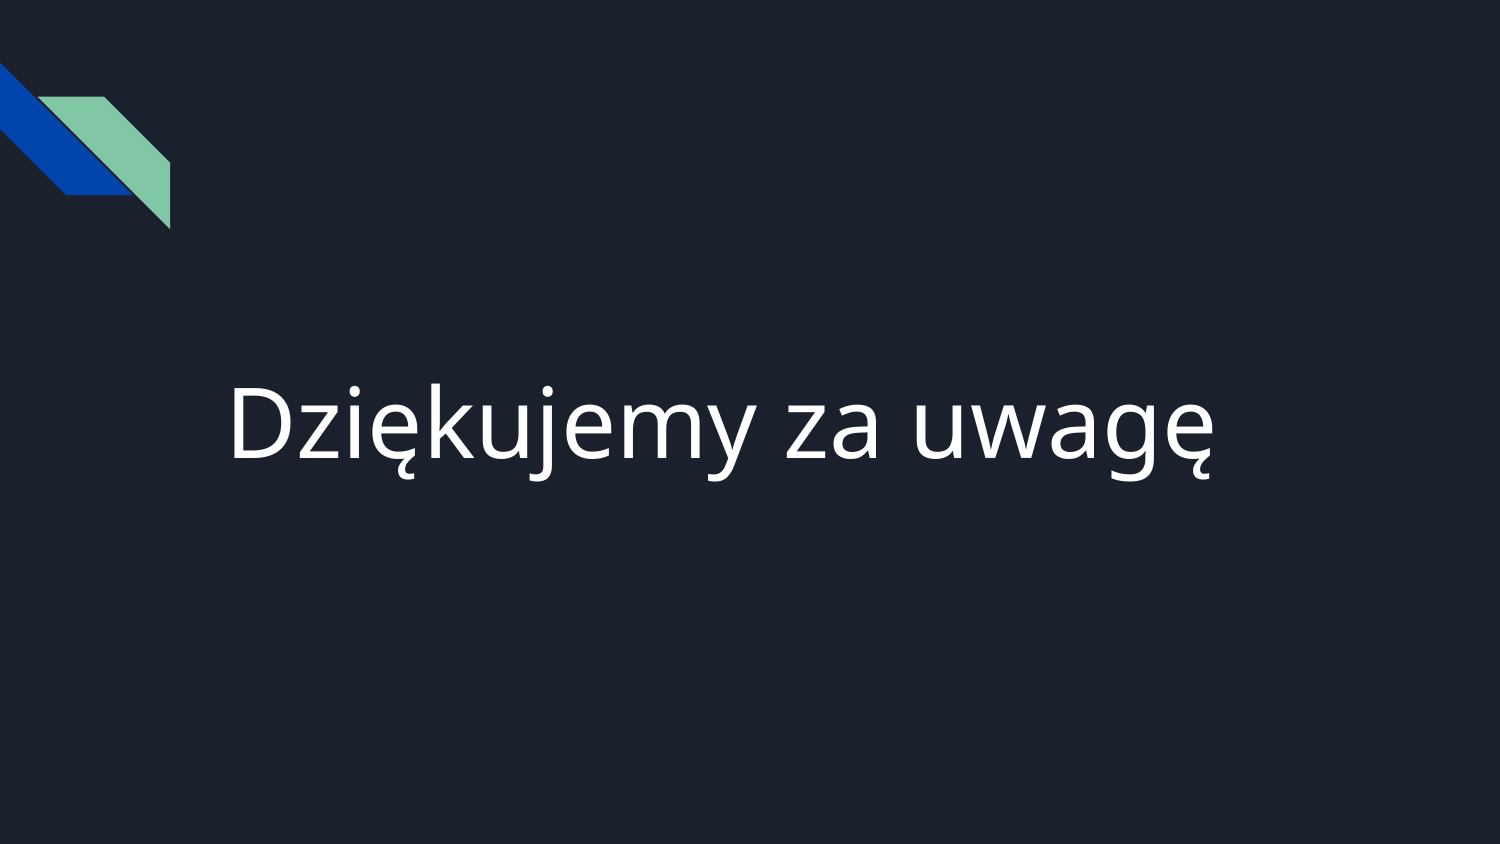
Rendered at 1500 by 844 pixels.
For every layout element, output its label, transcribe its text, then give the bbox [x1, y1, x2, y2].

title Dziękujemy za uwagę [210, 345, 1337, 498]
